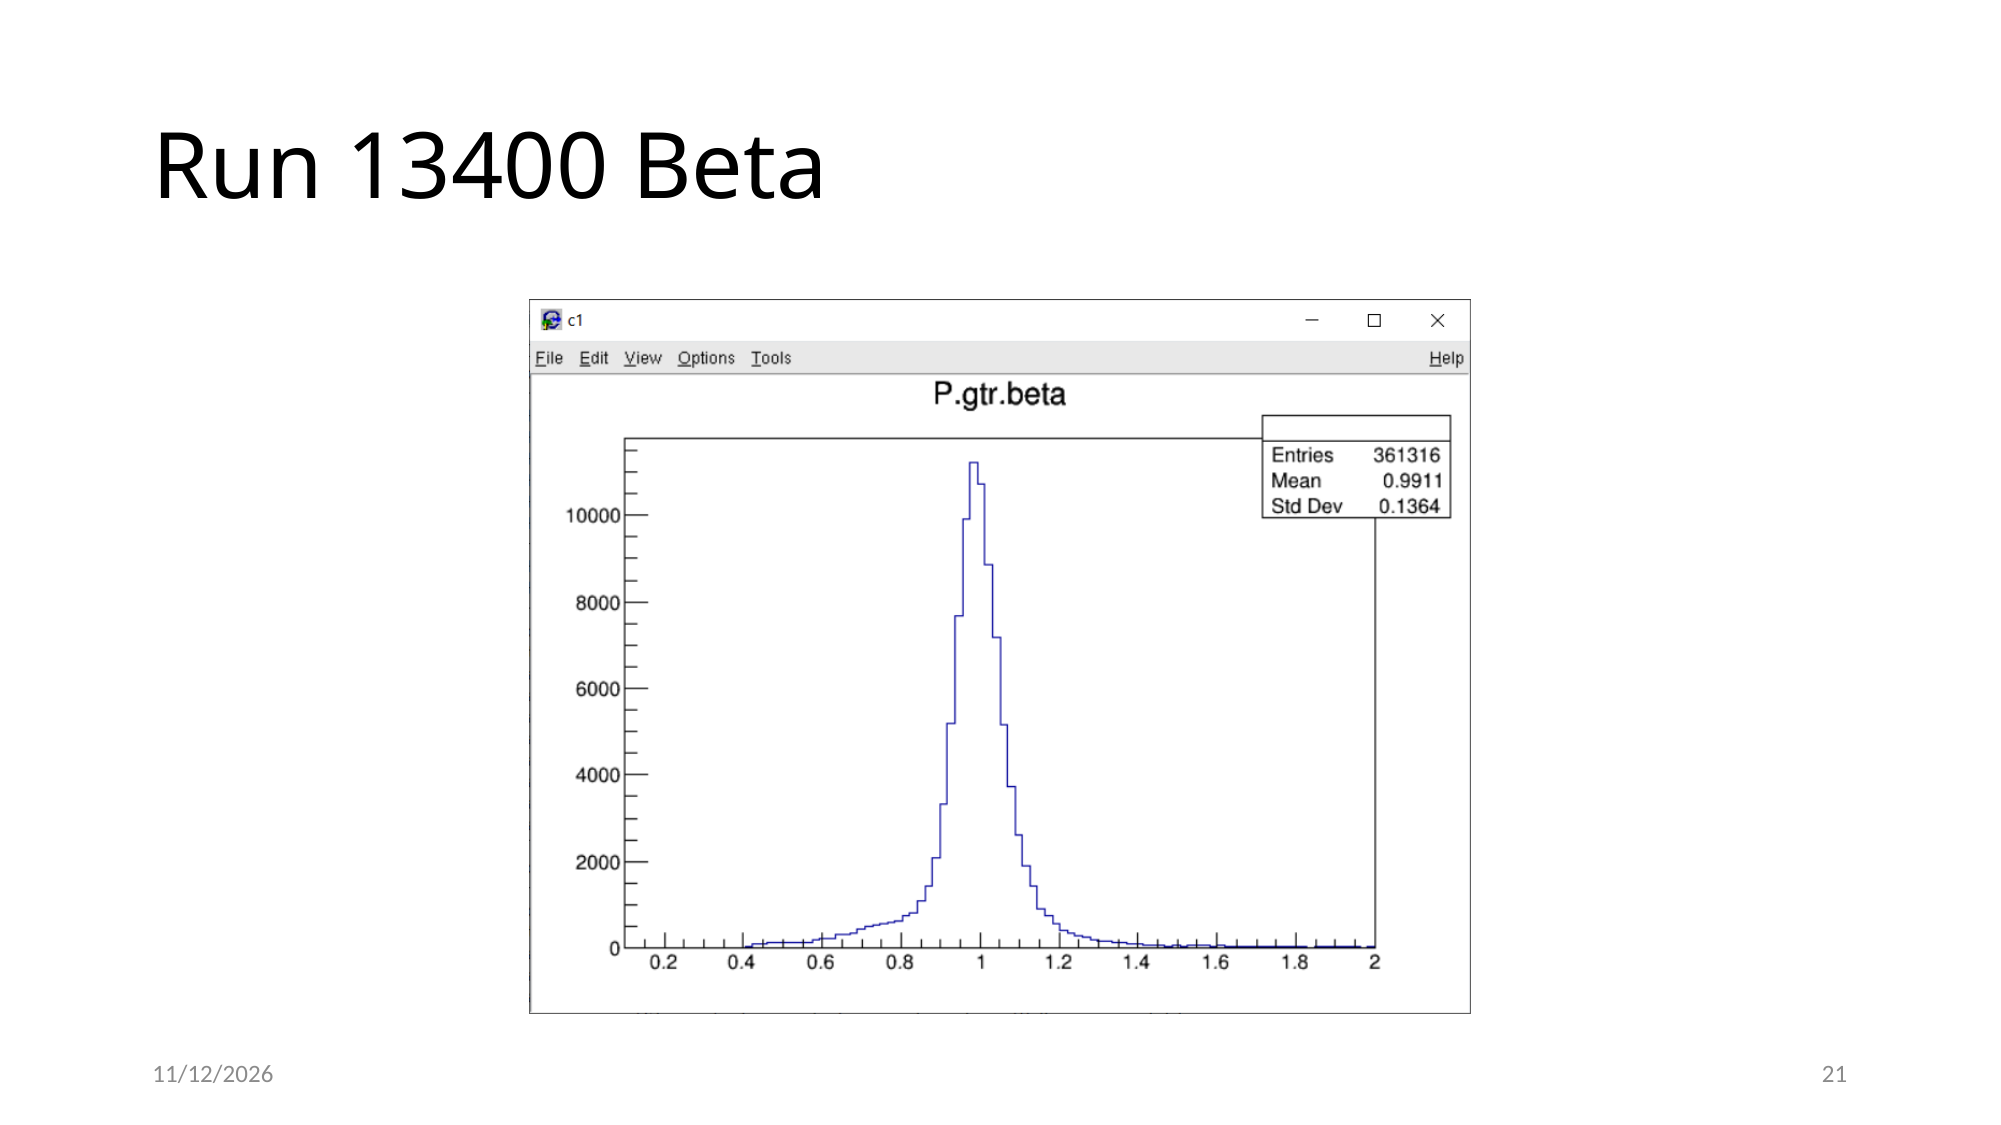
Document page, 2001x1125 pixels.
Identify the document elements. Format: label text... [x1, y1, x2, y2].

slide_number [137, 1042, 588, 1103]
title Run 13400 Beta [137, 59, 1863, 278]
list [529, 299, 1471, 1014]
slide_number 21 [1412, 1042, 1863, 1103]
